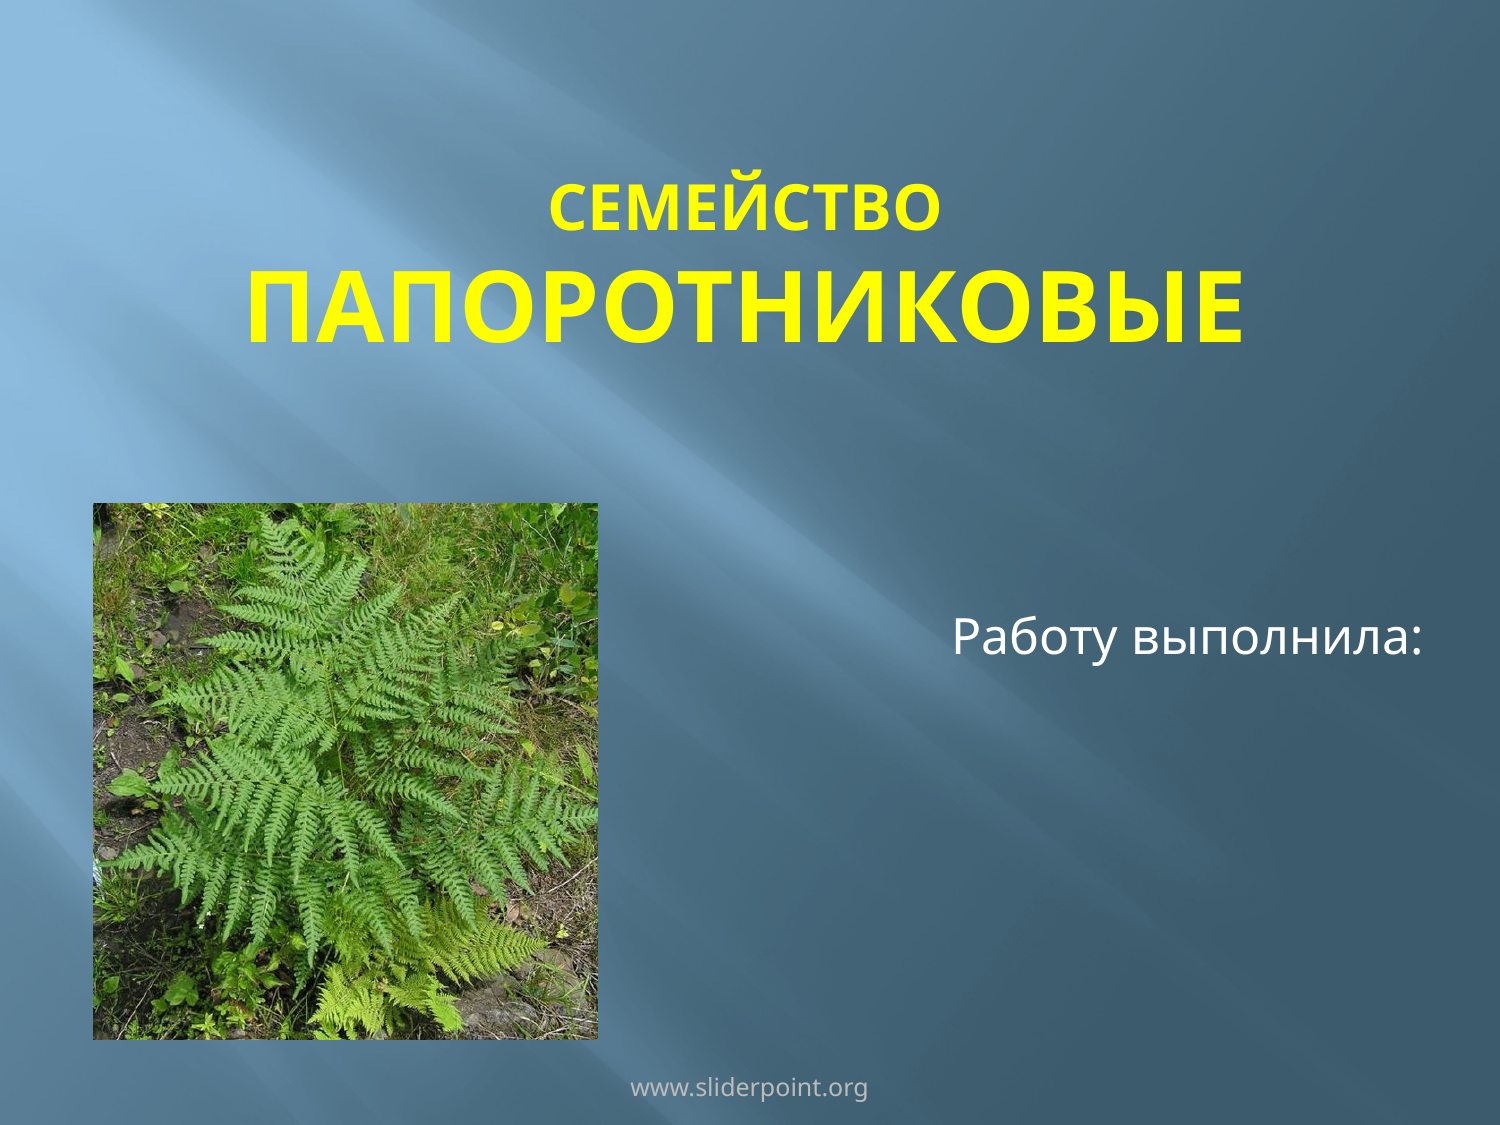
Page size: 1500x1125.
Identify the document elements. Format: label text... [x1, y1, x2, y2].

picture [93, 503, 598, 1040]
title Семейство Папоротниковые [70, 164, 1421, 464]
footer www.sliderpoint.org [512, 1052, 988, 1113]
subtitle Работу выполнила: [890, 597, 1439, 886]
